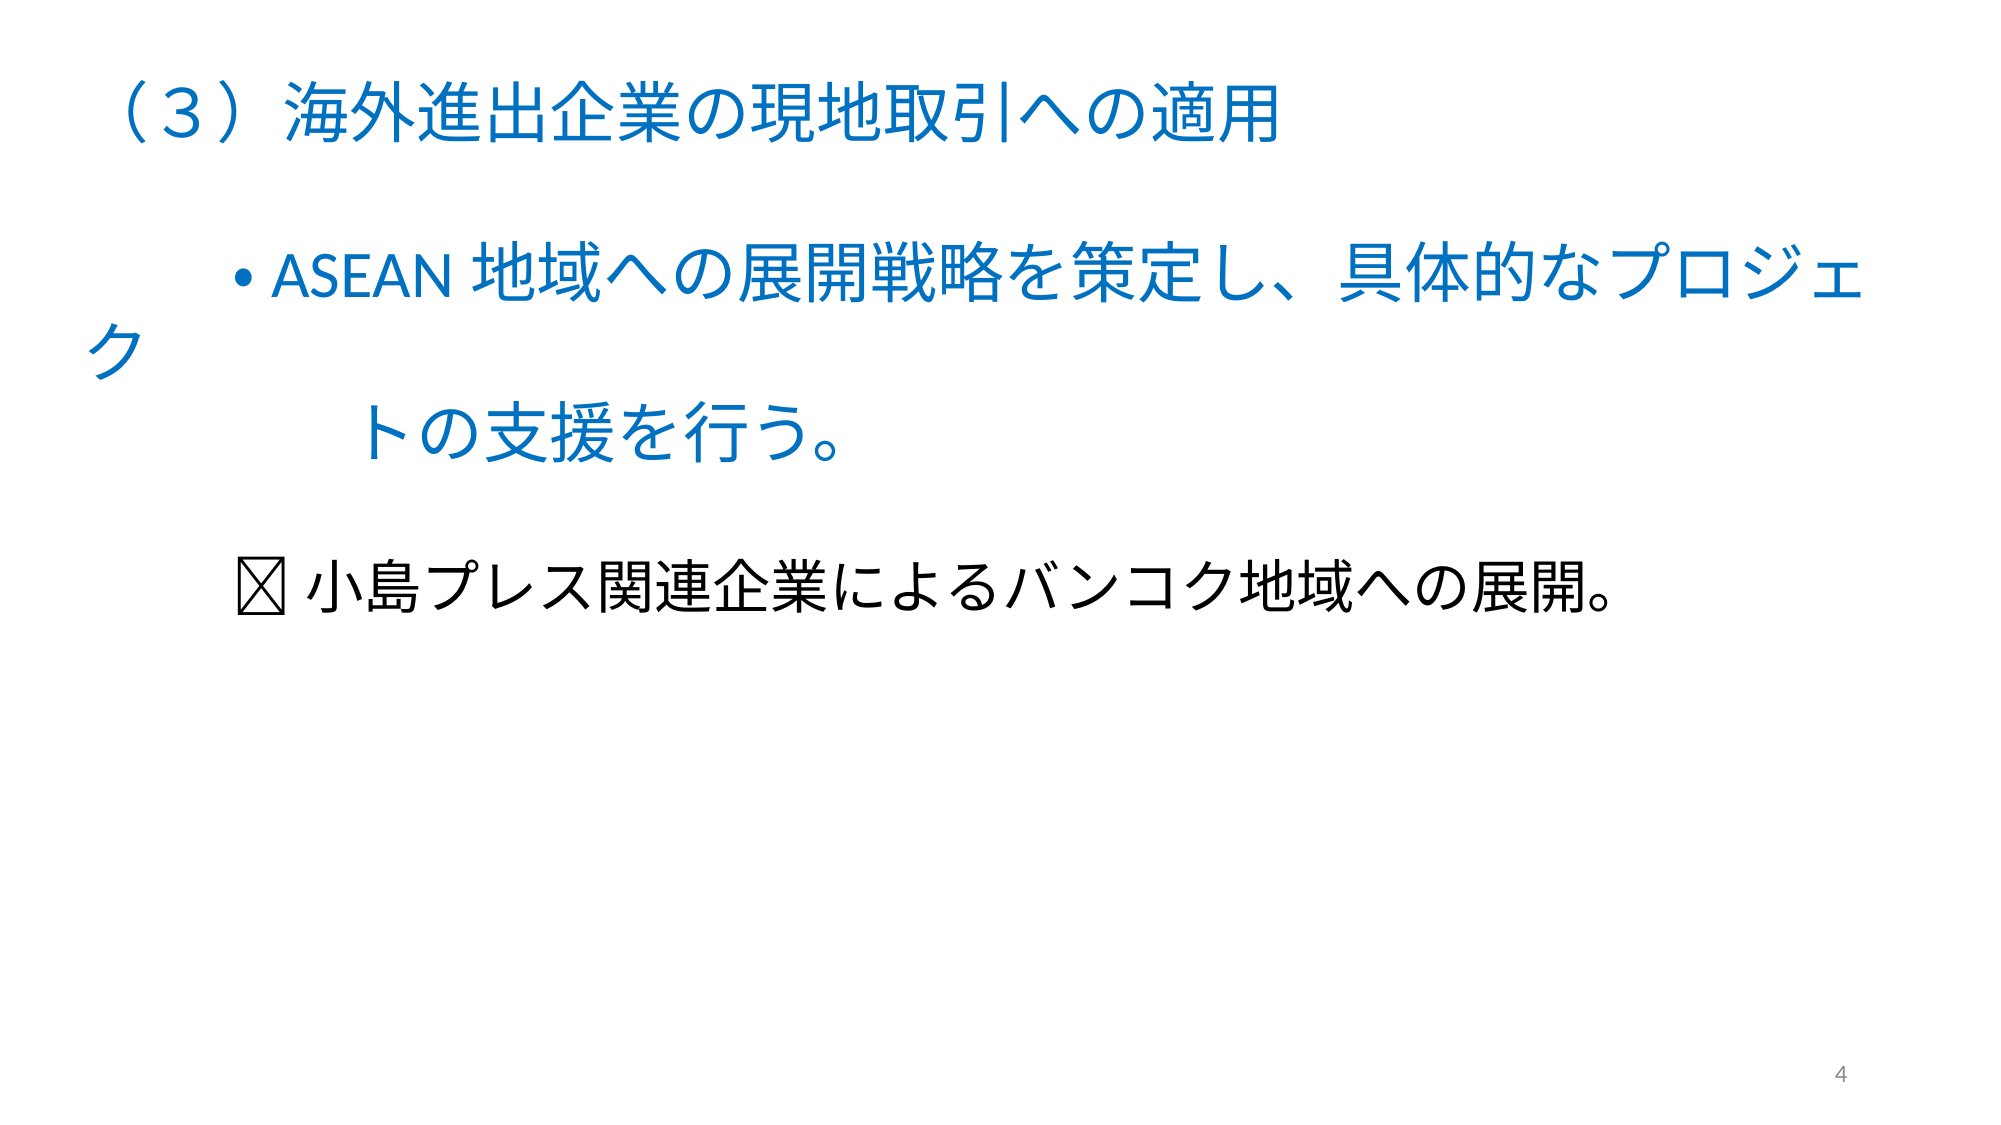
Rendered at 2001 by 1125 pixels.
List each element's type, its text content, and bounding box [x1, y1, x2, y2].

text_box （３）海外進出企業の現地取引への適用 ・ASEAN地域への展開戦略を策定し、具体的なプロジェク トの支援を行う。 小島プレス関連企業によるバンコク地域への展開。 [67, 63, 1890, 628]
slide_number 4 [1412, 1042, 1863, 1103]
